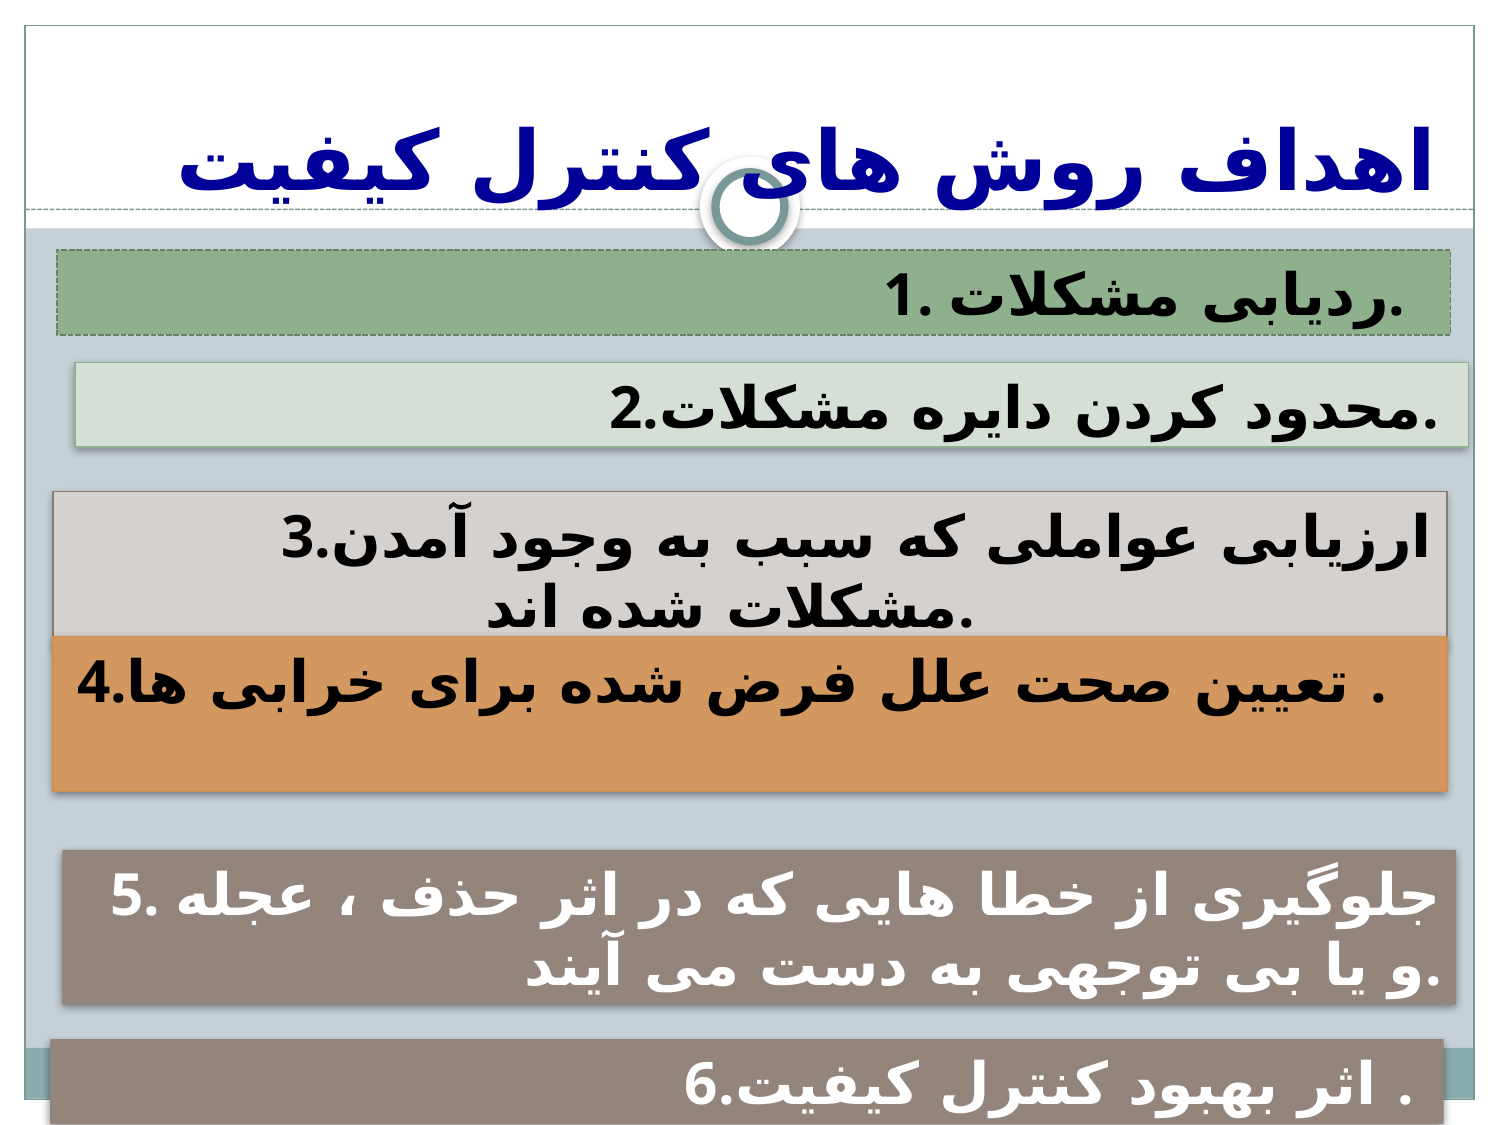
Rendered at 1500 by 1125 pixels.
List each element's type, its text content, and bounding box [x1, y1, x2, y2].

text_box 1. ردیابی مشکلات. [56, 249, 1451, 336]
text_box اهداف روش های کنترل کیفیت [161, 99, 1452, 215]
text_box 3.ارزیابی عواملی که سبب به وجود آمدن مشکلات شده اند. [52, 491, 1448, 635]
text_box 2.محدود کردن دایره مشکلات. [74, 362, 1469, 448]
text_box 6.اثر بهبود کنترل کیفیت . [50, 1039, 1444, 1124]
text_box 5. جلوگیری از خطا هایی که در اثر حذف ، عجله و یا بی توجهی به دست می آیند. [62, 849, 1457, 1005]
text_box 4.تعیین صحت علل فرض شده برای خرابی ها . [52, 636, 1448, 792]
